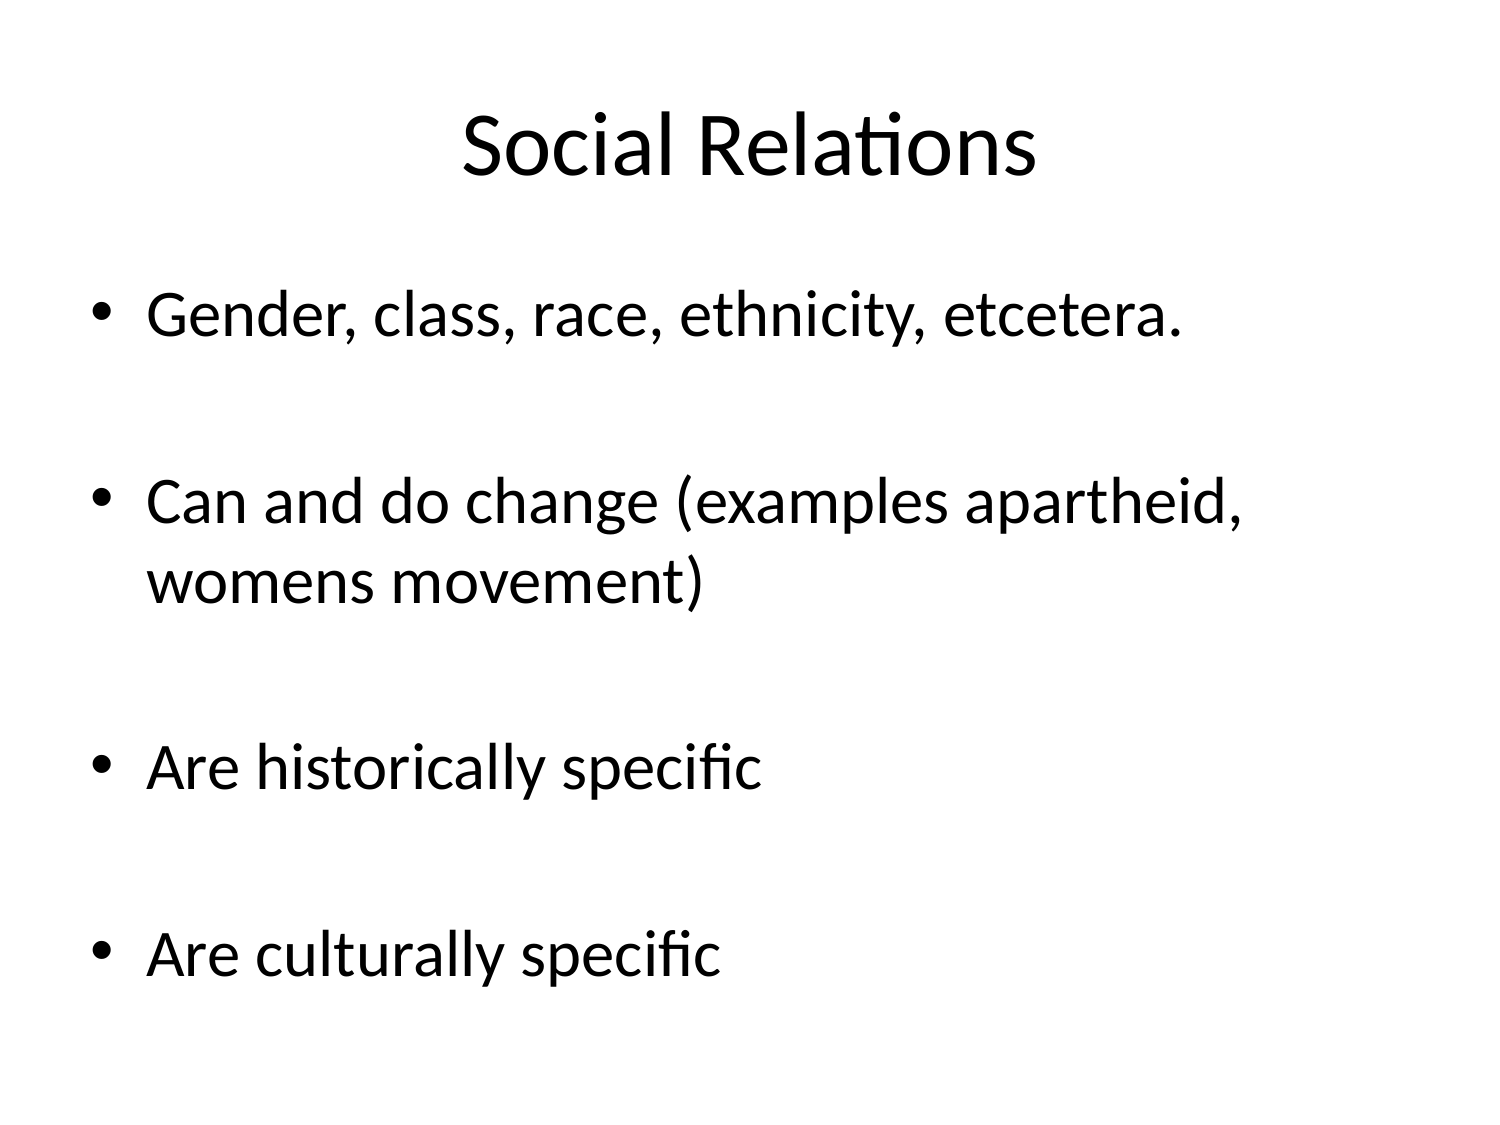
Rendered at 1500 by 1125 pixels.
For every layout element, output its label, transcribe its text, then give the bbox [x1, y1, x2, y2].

title Social Relations [74, 44, 1426, 233]
list Gender, class, race, ethnicity, etcetera. Can and do change (examples apartheid, womens movement) Are historically specific Are culturally specific [74, 262, 1426, 1006]
